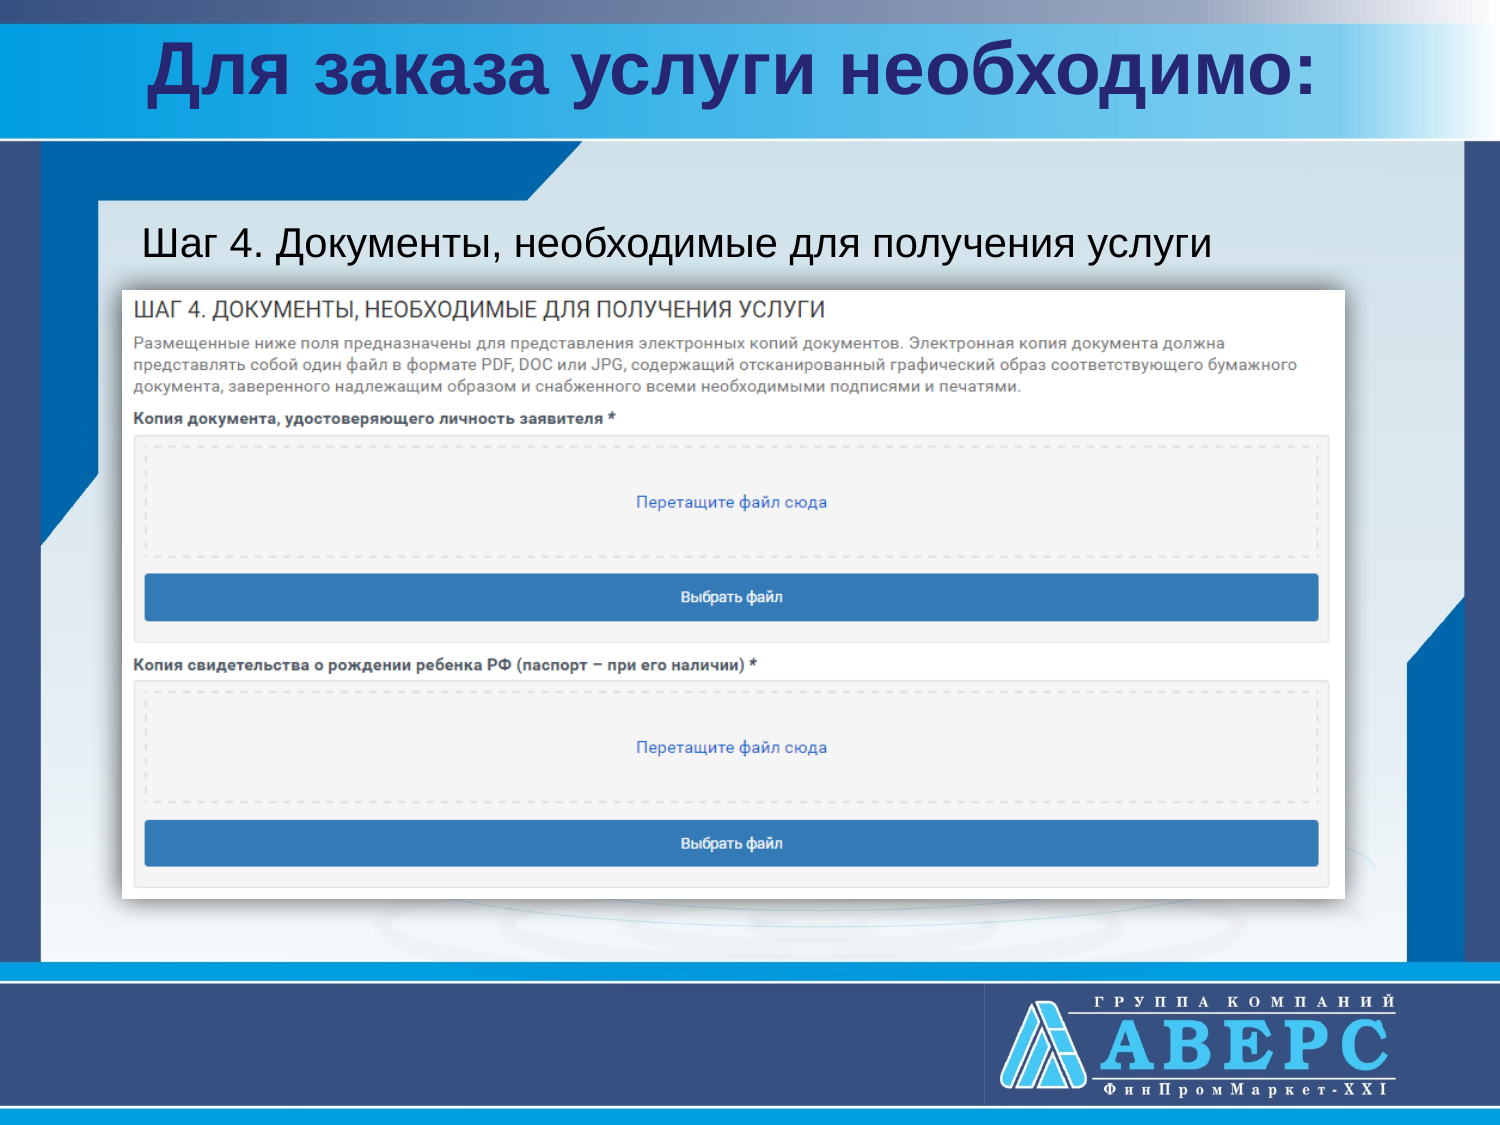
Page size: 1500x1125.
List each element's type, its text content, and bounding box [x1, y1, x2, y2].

text_box Шаг 4. Документы, необходимые для получения услуги [126, 208, 1436, 273]
picture [0, 981, 1500, 1109]
text_box Для заказа услуги необходимо: [132, 11, 1334, 117]
picture [0, 0, 1500, 962]
